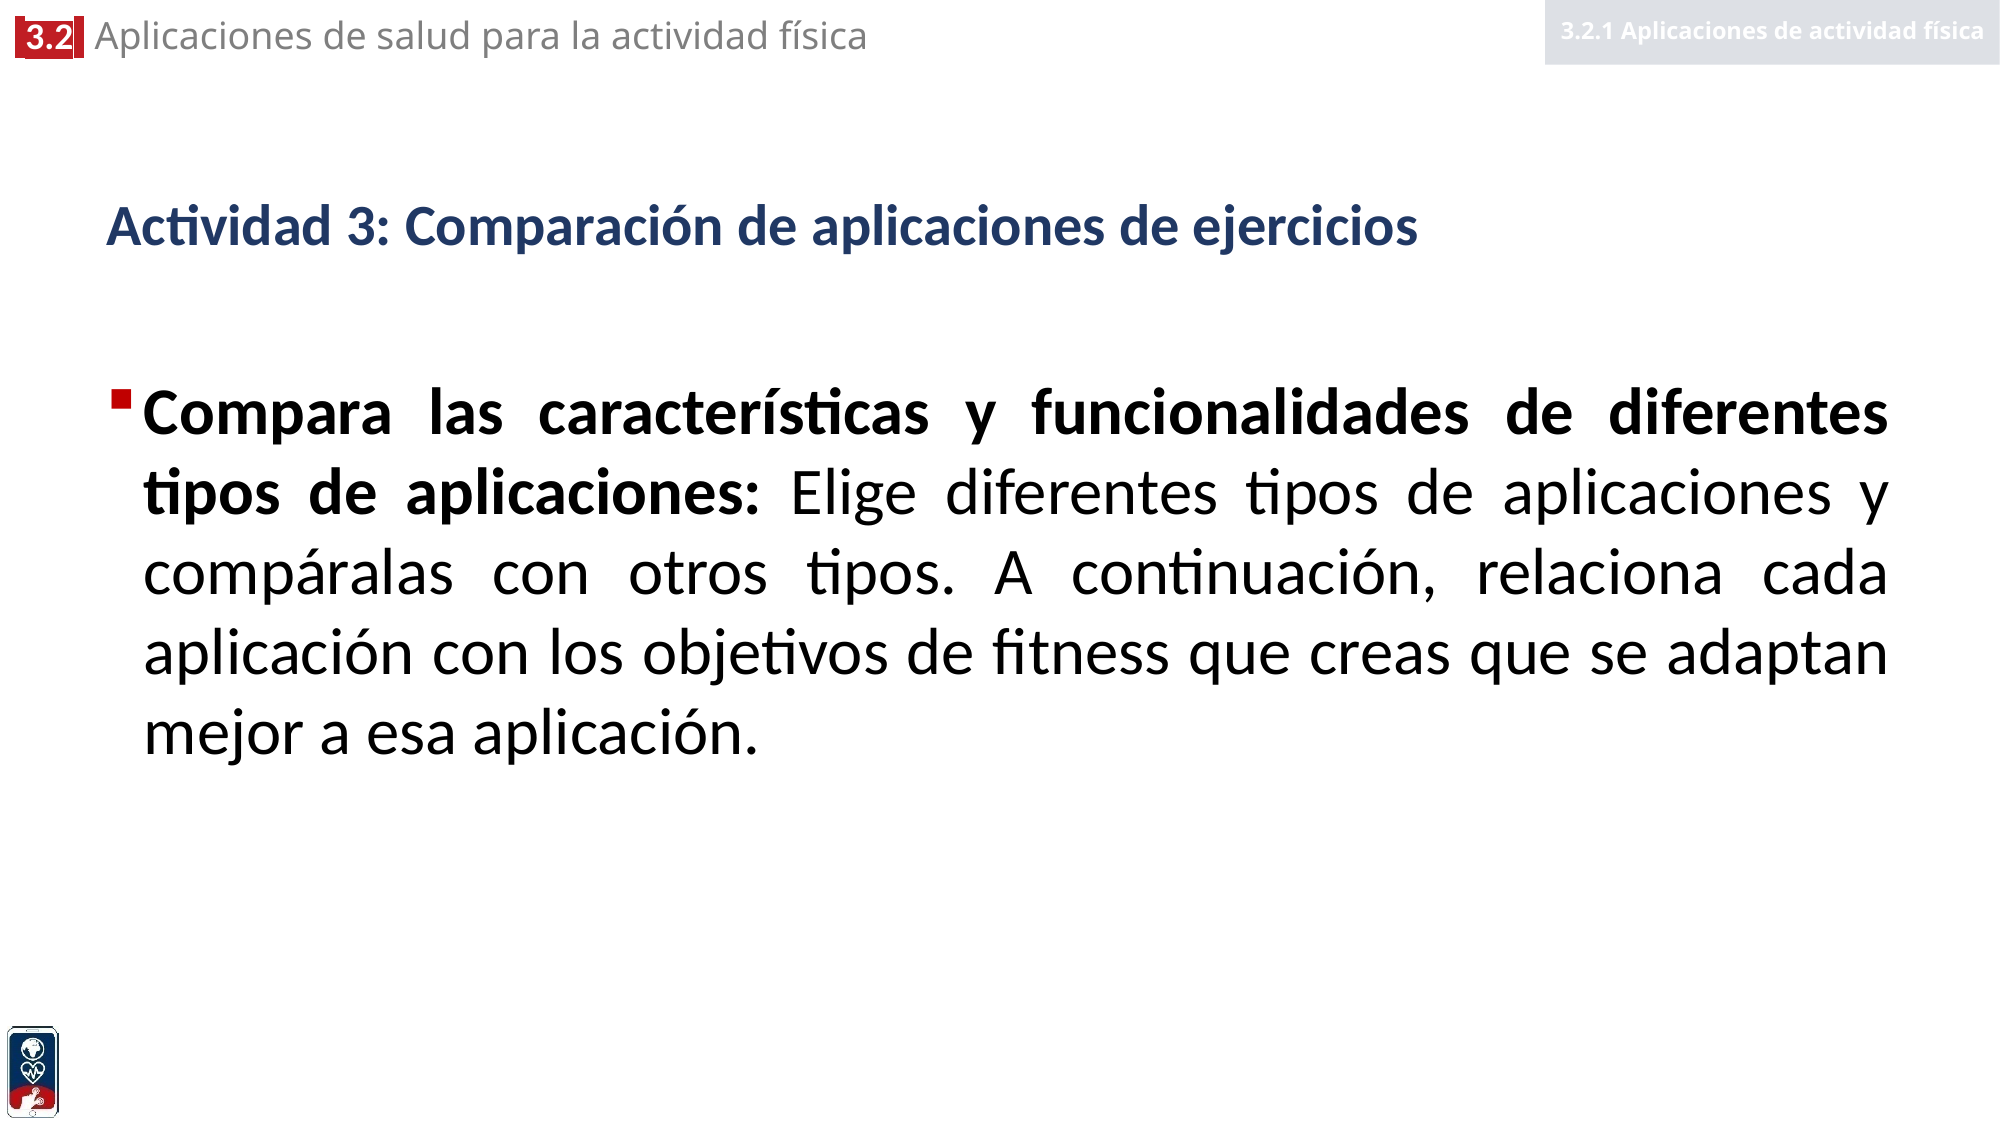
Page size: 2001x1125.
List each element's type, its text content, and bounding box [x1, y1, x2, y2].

list Compara las características y funcionalidades de diferentes tipos de aplicaciones: Elige diferentes tipos de aplicaciones y compáralas con otros tipos. A continuación, relaciona cada aplicación con los objetivos de fitness que creas que se adaptan mejor a esa aplicación. [91, 360, 1906, 914]
picture [7, 1026, 59, 1118]
text_box 3.2.1 Aplicaciones de actividad física [1545, 0, 2000, 65]
title Actividad 3: Comparación de aplicaciones de ejercicios [91, 177, 1906, 277]
